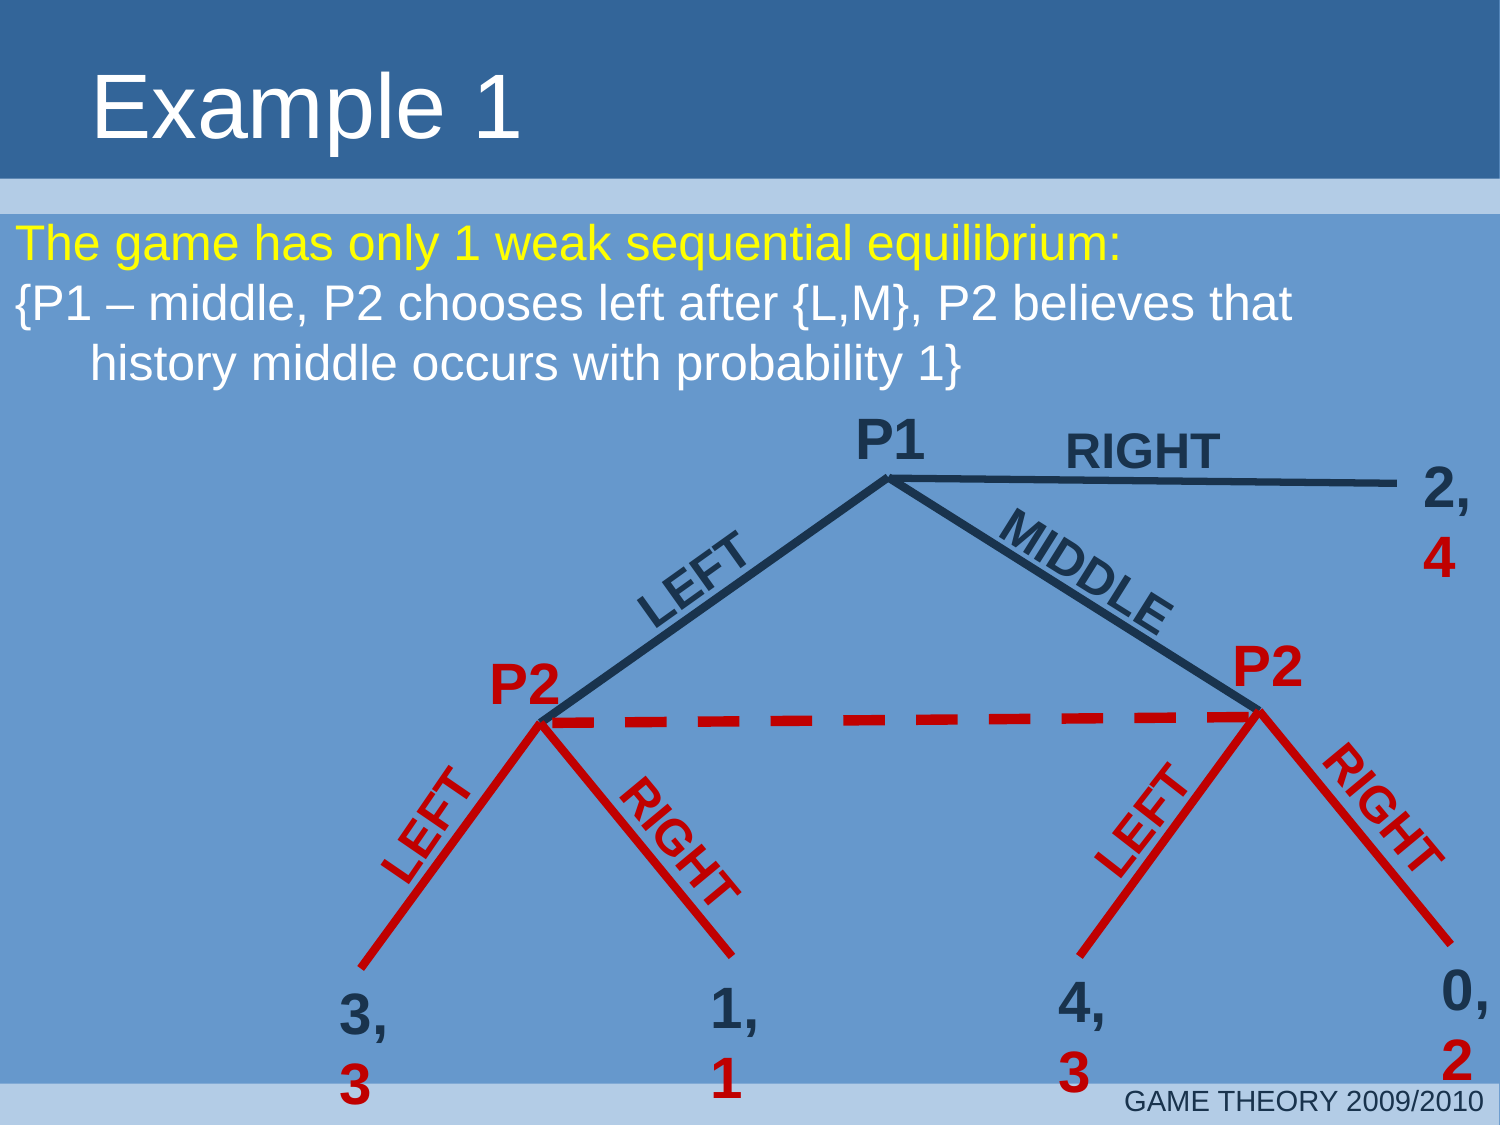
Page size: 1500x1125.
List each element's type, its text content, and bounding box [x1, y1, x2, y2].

title Example 1 [74, 42, 1464, 162]
text_box The game has only 1 weak sequential equilibrium: {P1 – middle, P2 chooses left after {L,M}, P2 believes that history middle occurs with probability 1} [0, 203, 1409, 398]
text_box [324, 393, 1500, 1125]
